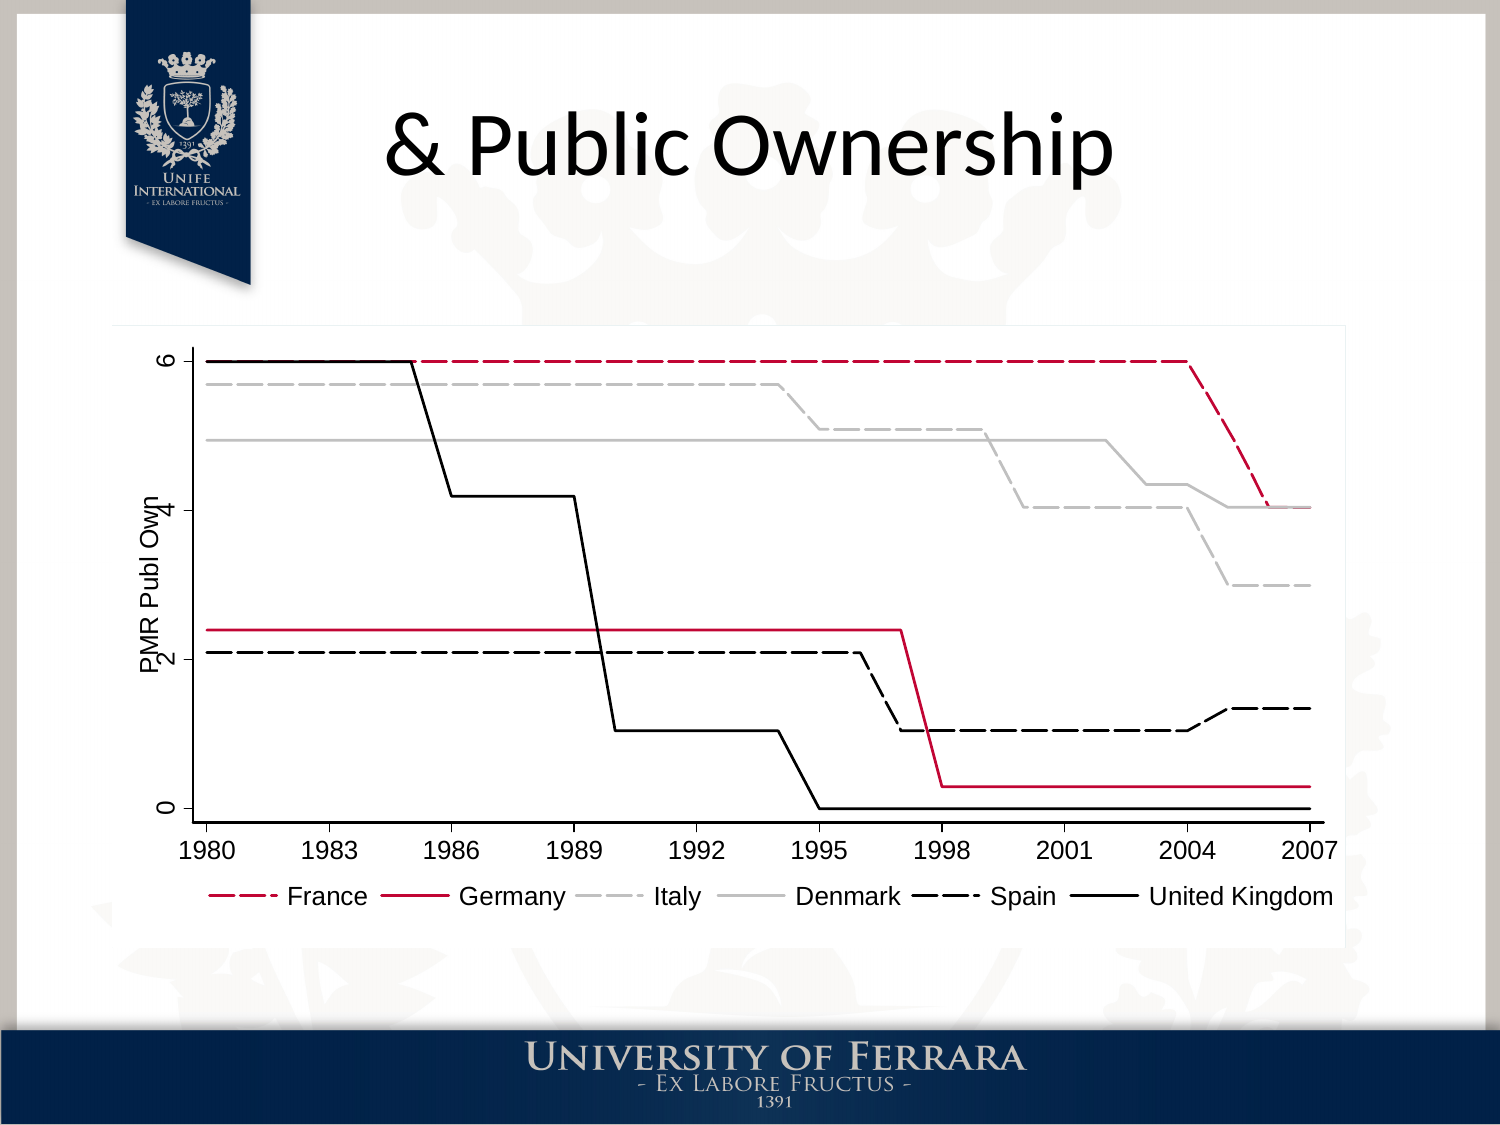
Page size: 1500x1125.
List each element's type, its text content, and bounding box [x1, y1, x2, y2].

title & Public Ownership [75, 45, 1425, 233]
picture [0, 0, 1500, 1125]
